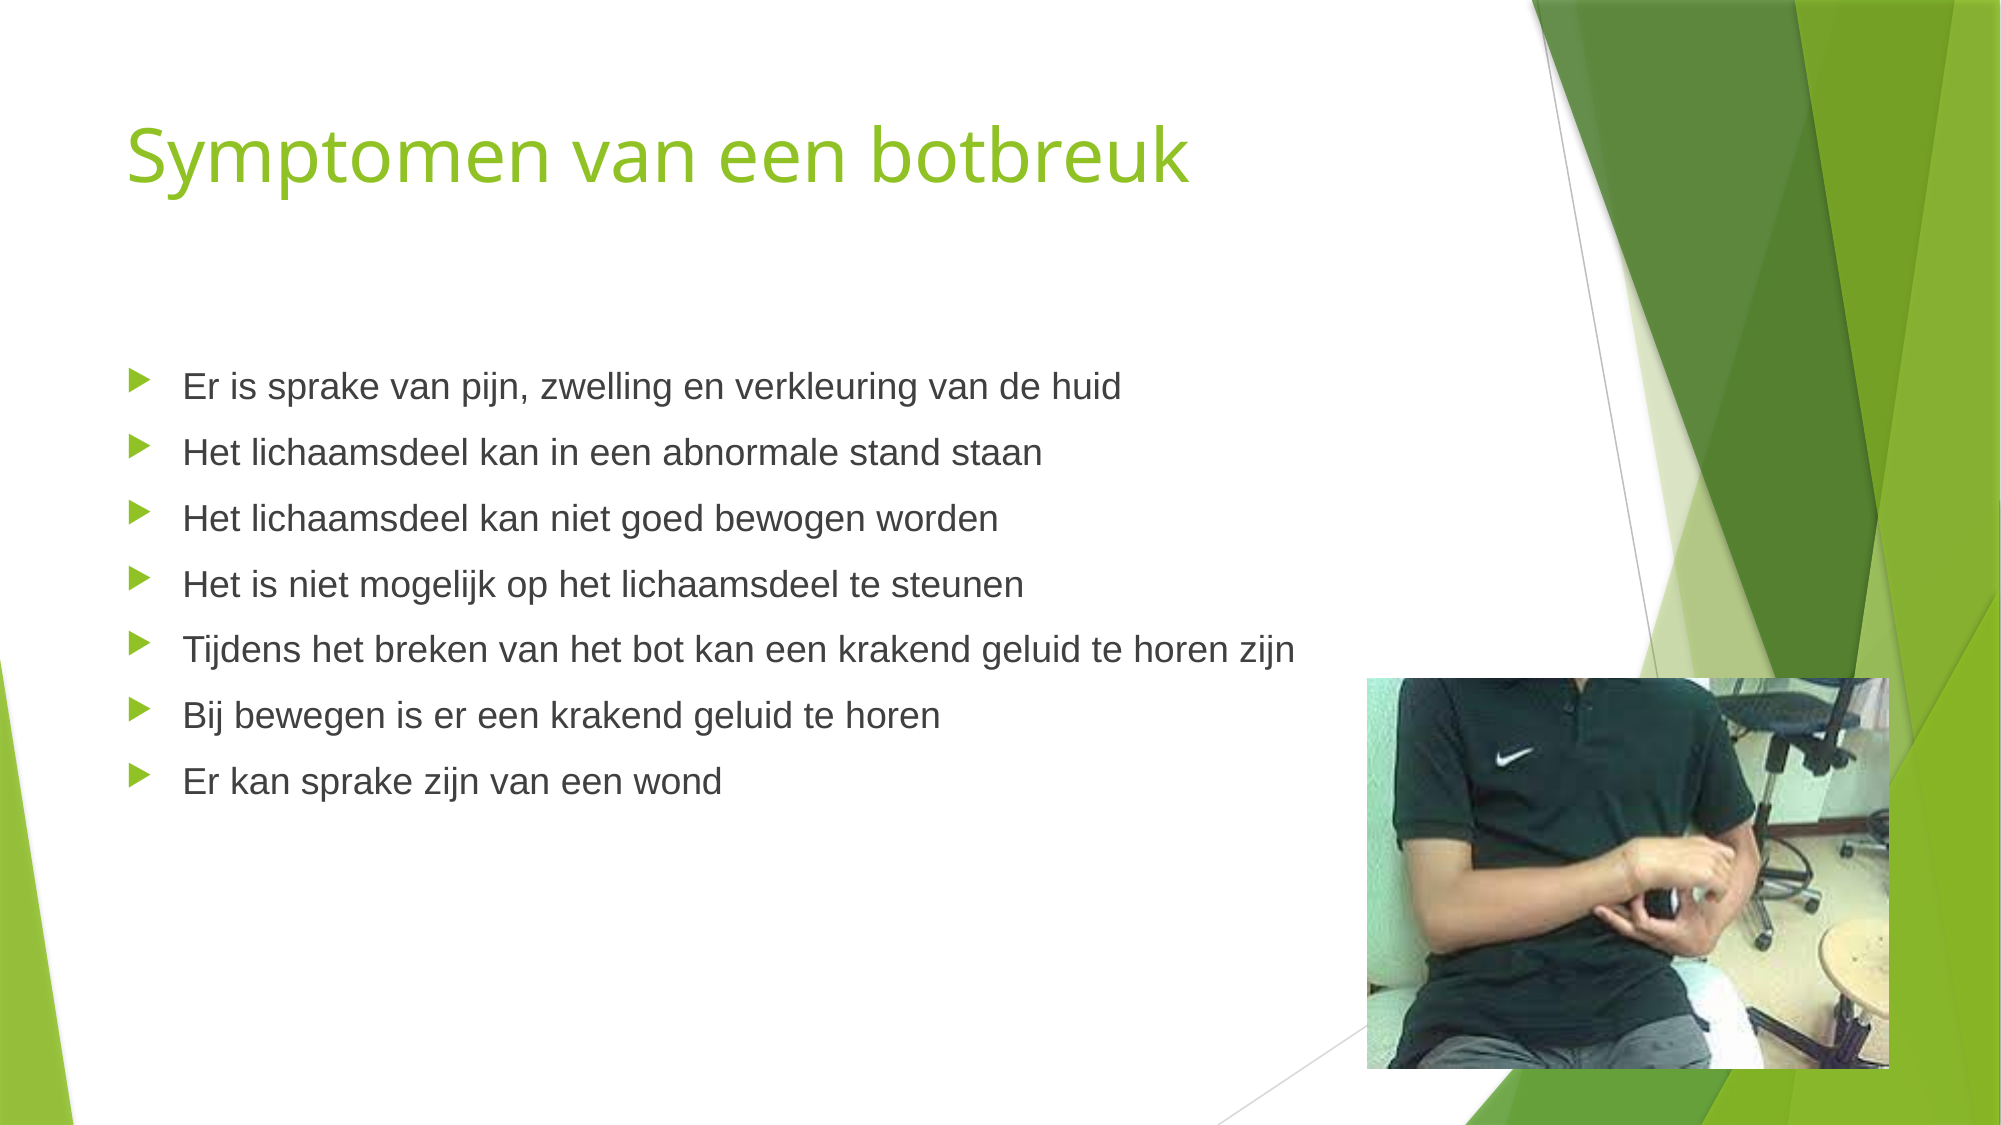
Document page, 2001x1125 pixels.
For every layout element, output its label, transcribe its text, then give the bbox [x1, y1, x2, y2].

title Symptomen van een botbreuk [111, 99, 1522, 317]
picture [1367, 678, 1890, 1070]
list Er is sprake van pijn, zwelling en verkleuring van de huid Het lichaamsdeel kan in een abnormale stand staan Het lichaamsdeel kan niet goed bewogen worden Het is niet mogelijk op het lichaamsdeel te steunen Tijdens het breken van het bot kan een krakend geluid te horen zijn Bij bewegen is er een krakend geluid te horen Er kan sprake zijn van een wond [111, 354, 1522, 992]
